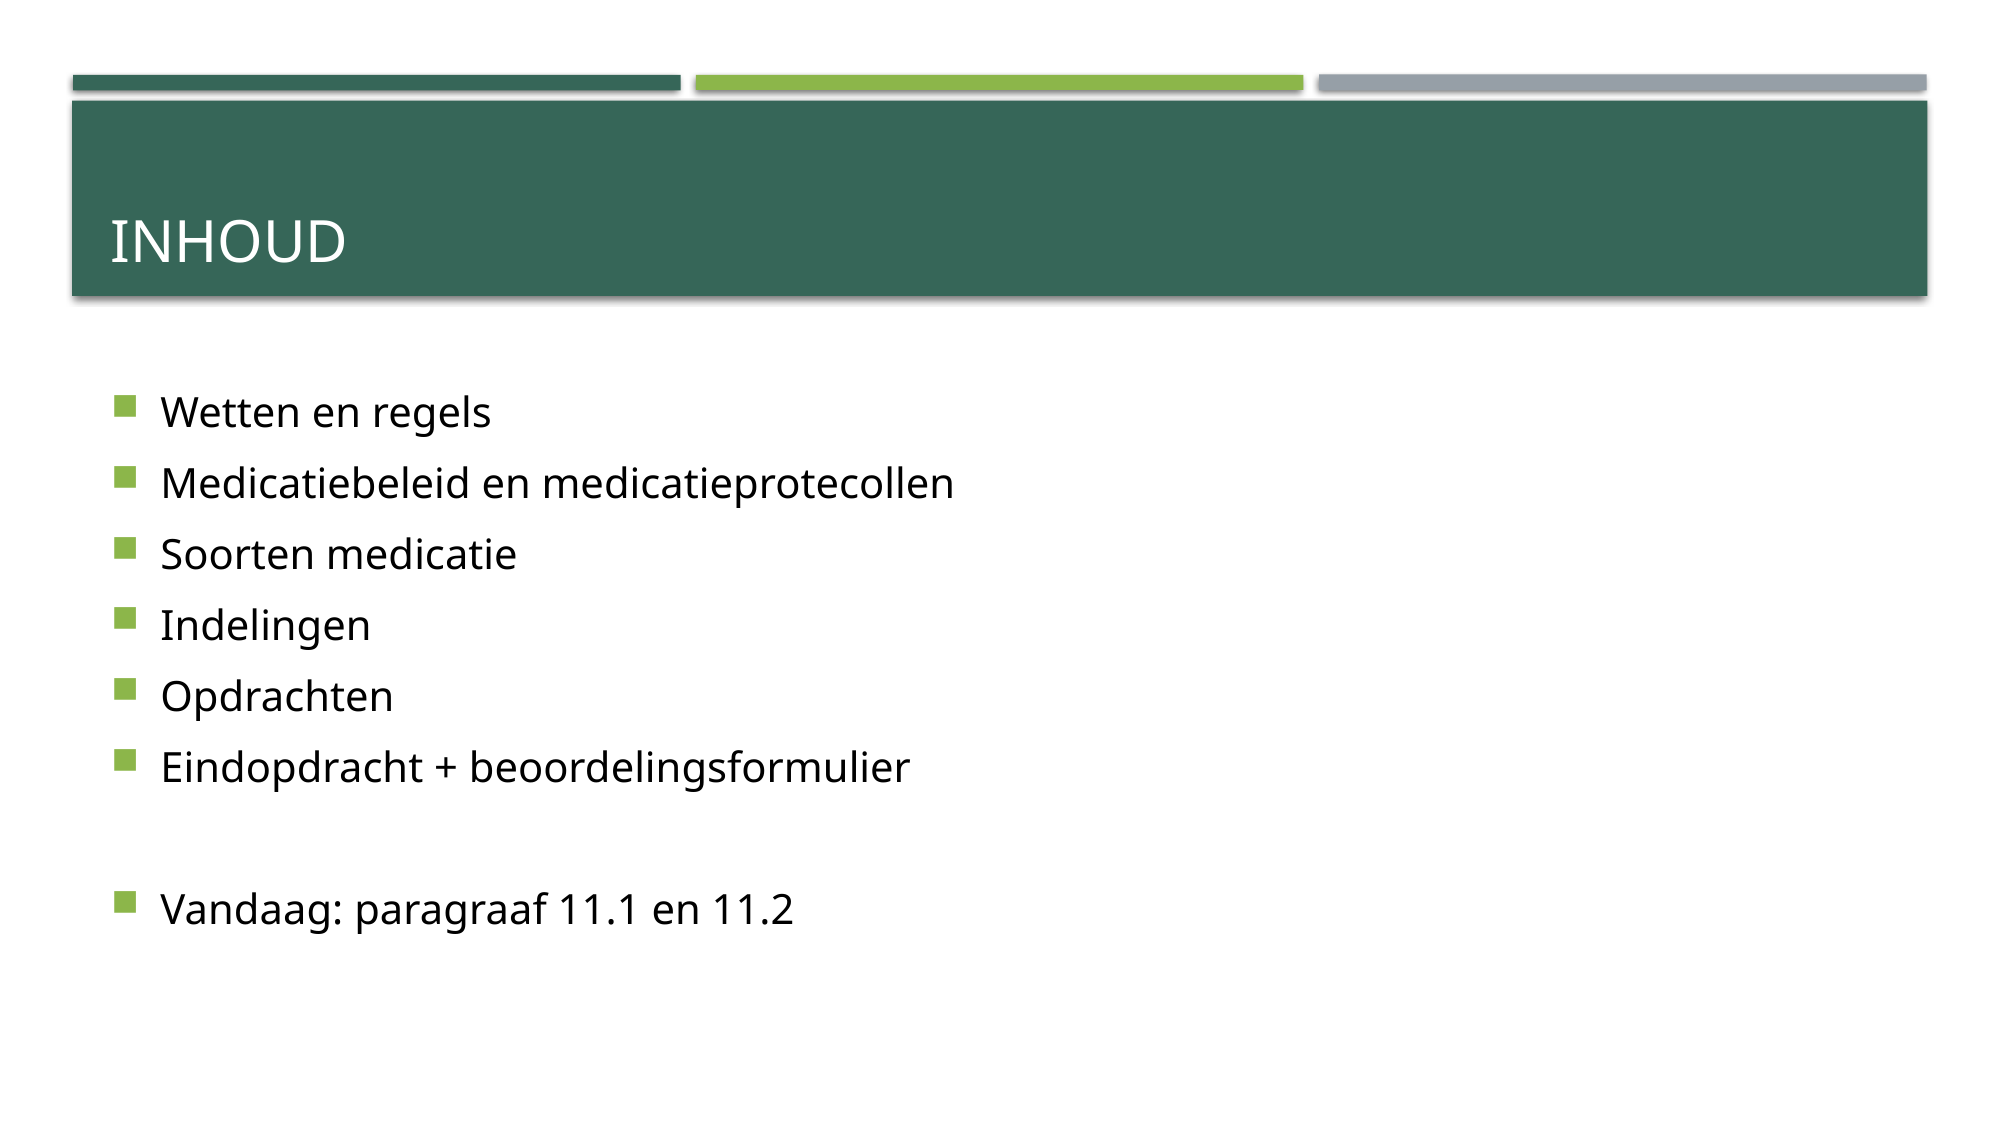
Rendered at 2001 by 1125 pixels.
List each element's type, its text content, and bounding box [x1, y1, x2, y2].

list Wetten en regels Medicatiebeleid en medicatieprotecollen Soorten medicatie Indelingen Opdrachten Eindopdracht + beoordelingsformulier Vandaag: paragraaf 11.1 en 11.2 [95, 357, 1905, 962]
title inhoud [95, 115, 1905, 282]
